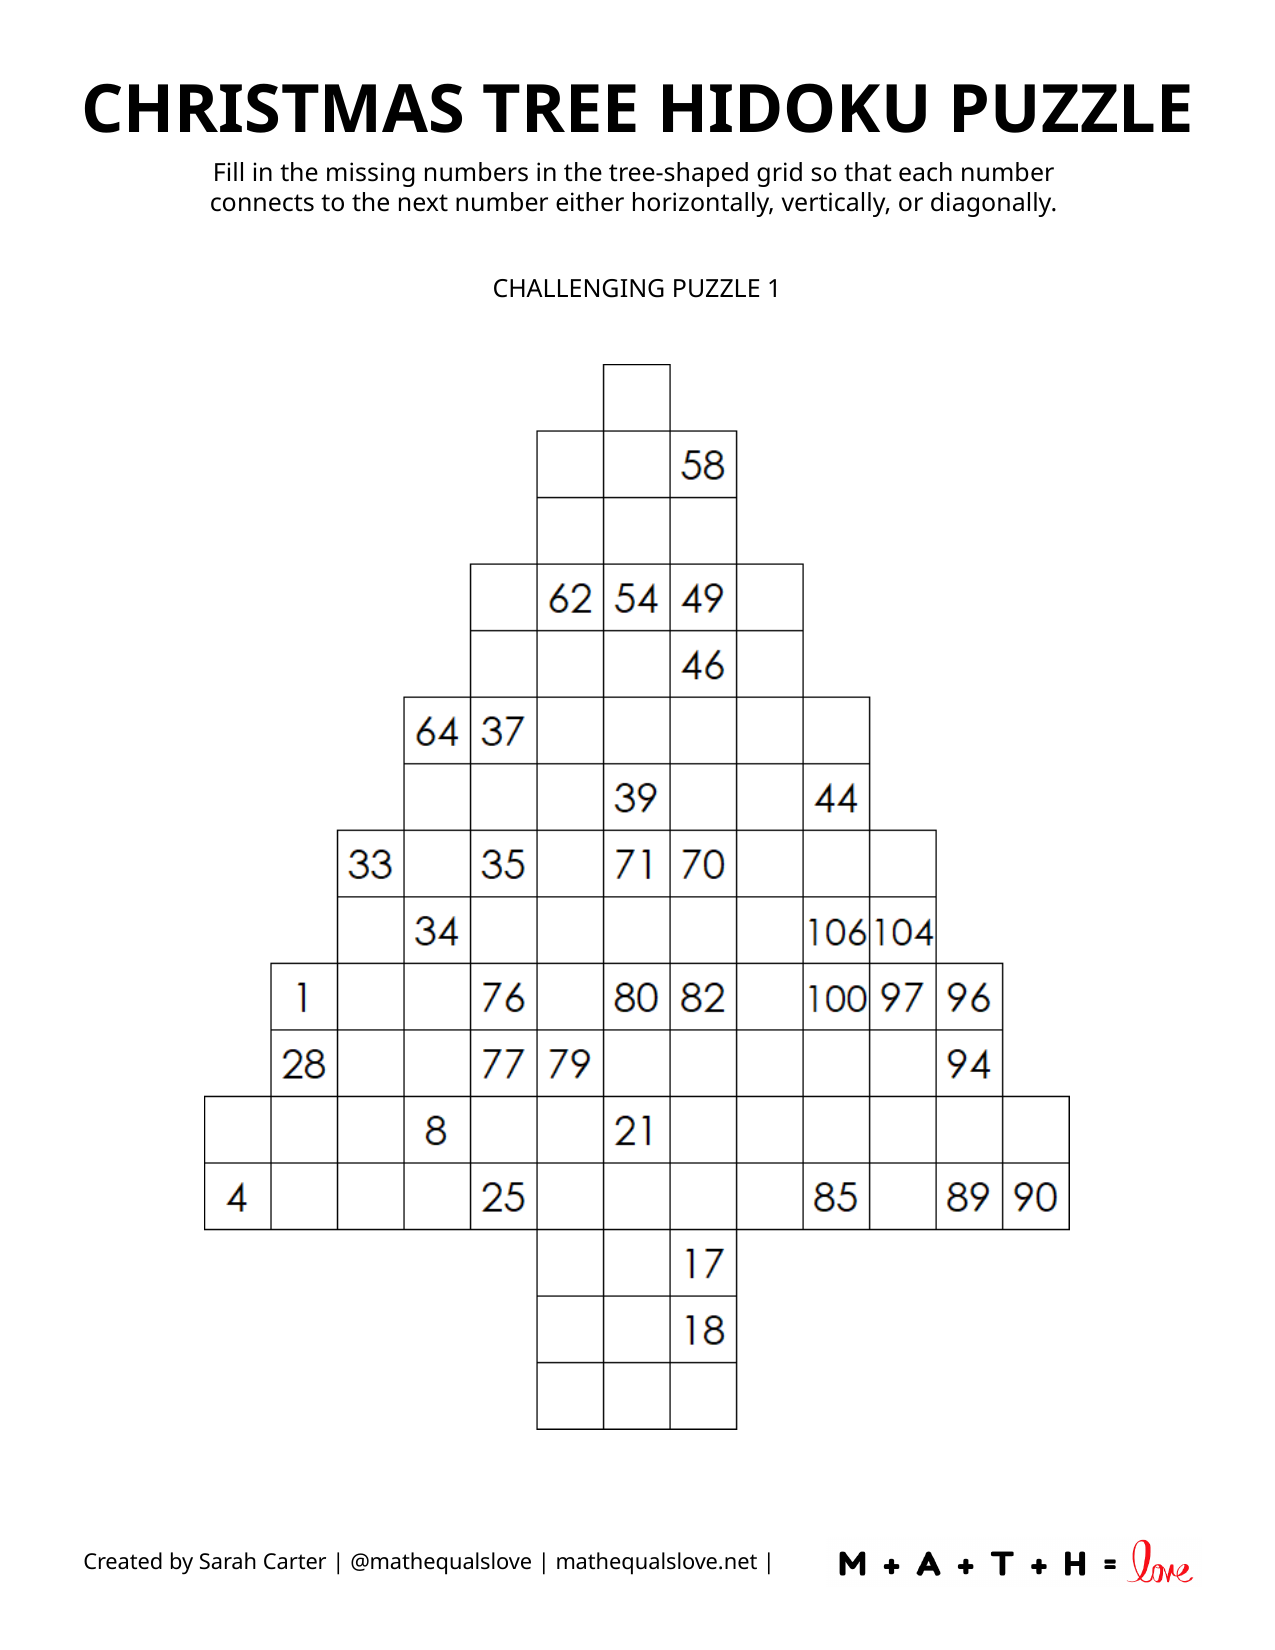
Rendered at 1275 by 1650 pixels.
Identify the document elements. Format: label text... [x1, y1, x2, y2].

picture [203, 364, 1070, 1430]
text_box CHRISTMAS TREE HIDOKU PUZZLE [66, 58, 1211, 148]
text_box Created by Sarah Carter | @mathequalslove | mathequalslove.net | [68, 1540, 826, 1582]
text_box Fill in the missing numbers in the tree-shaped grid so that each number connects to the next number either horizontally, vertically, or diagonally. [0, 148, 1275, 224]
text_box CHALLENGING PUZZLE 1 [205, 272, 1070, 324]
picture [826, 1536, 1203, 1588]
